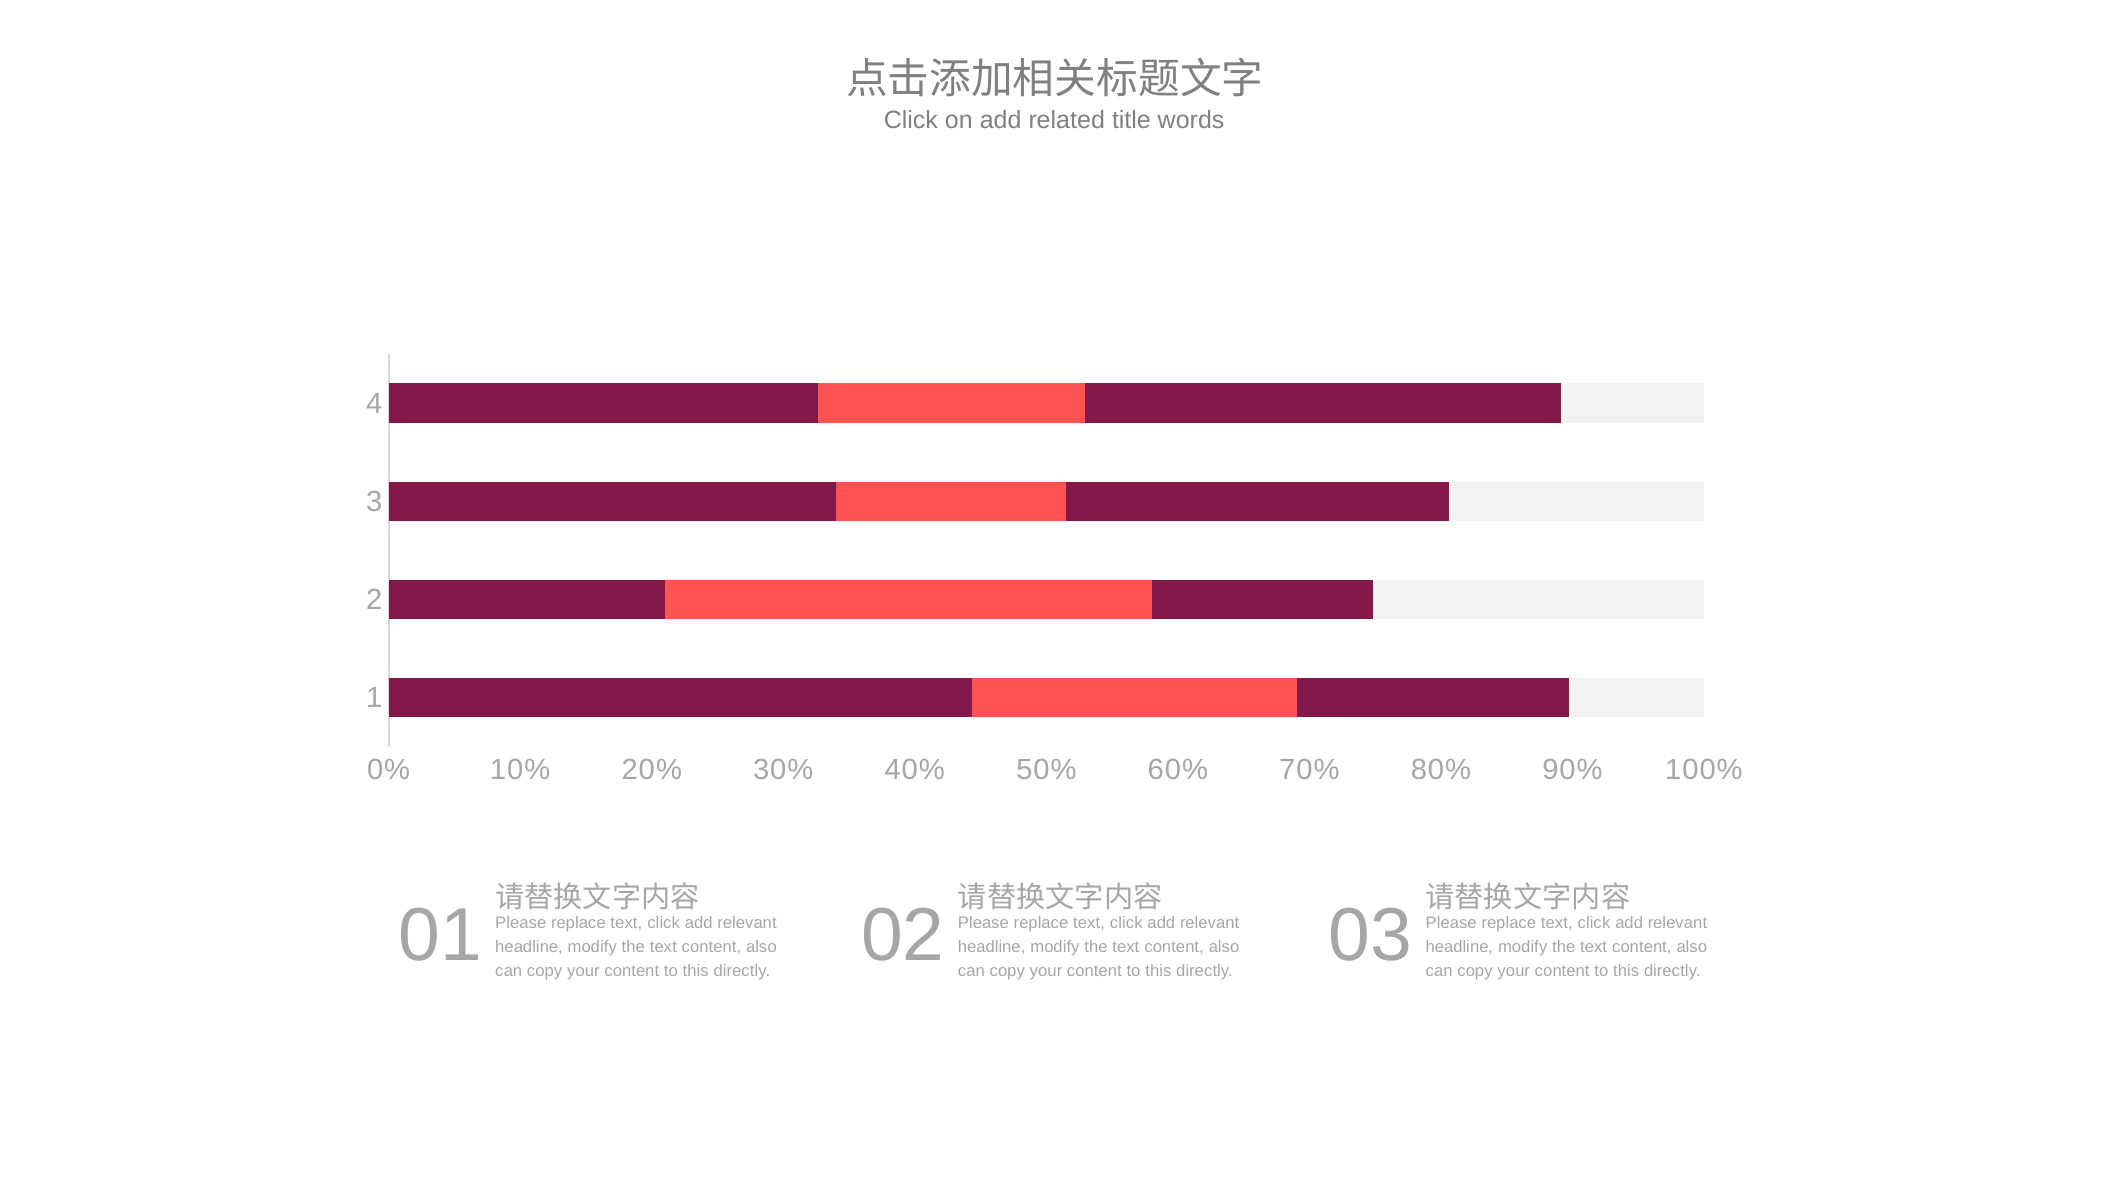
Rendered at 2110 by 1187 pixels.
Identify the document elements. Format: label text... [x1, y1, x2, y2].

chart [337, 345, 1773, 795]
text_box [845, 859, 1260, 984]
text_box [1313, 859, 1722, 984]
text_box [382, 859, 793, 984]
text_box Click on add related title words [864, 95, 1246, 158]
text_box 点击添加相关标题文字 [803, 44, 1307, 107]
